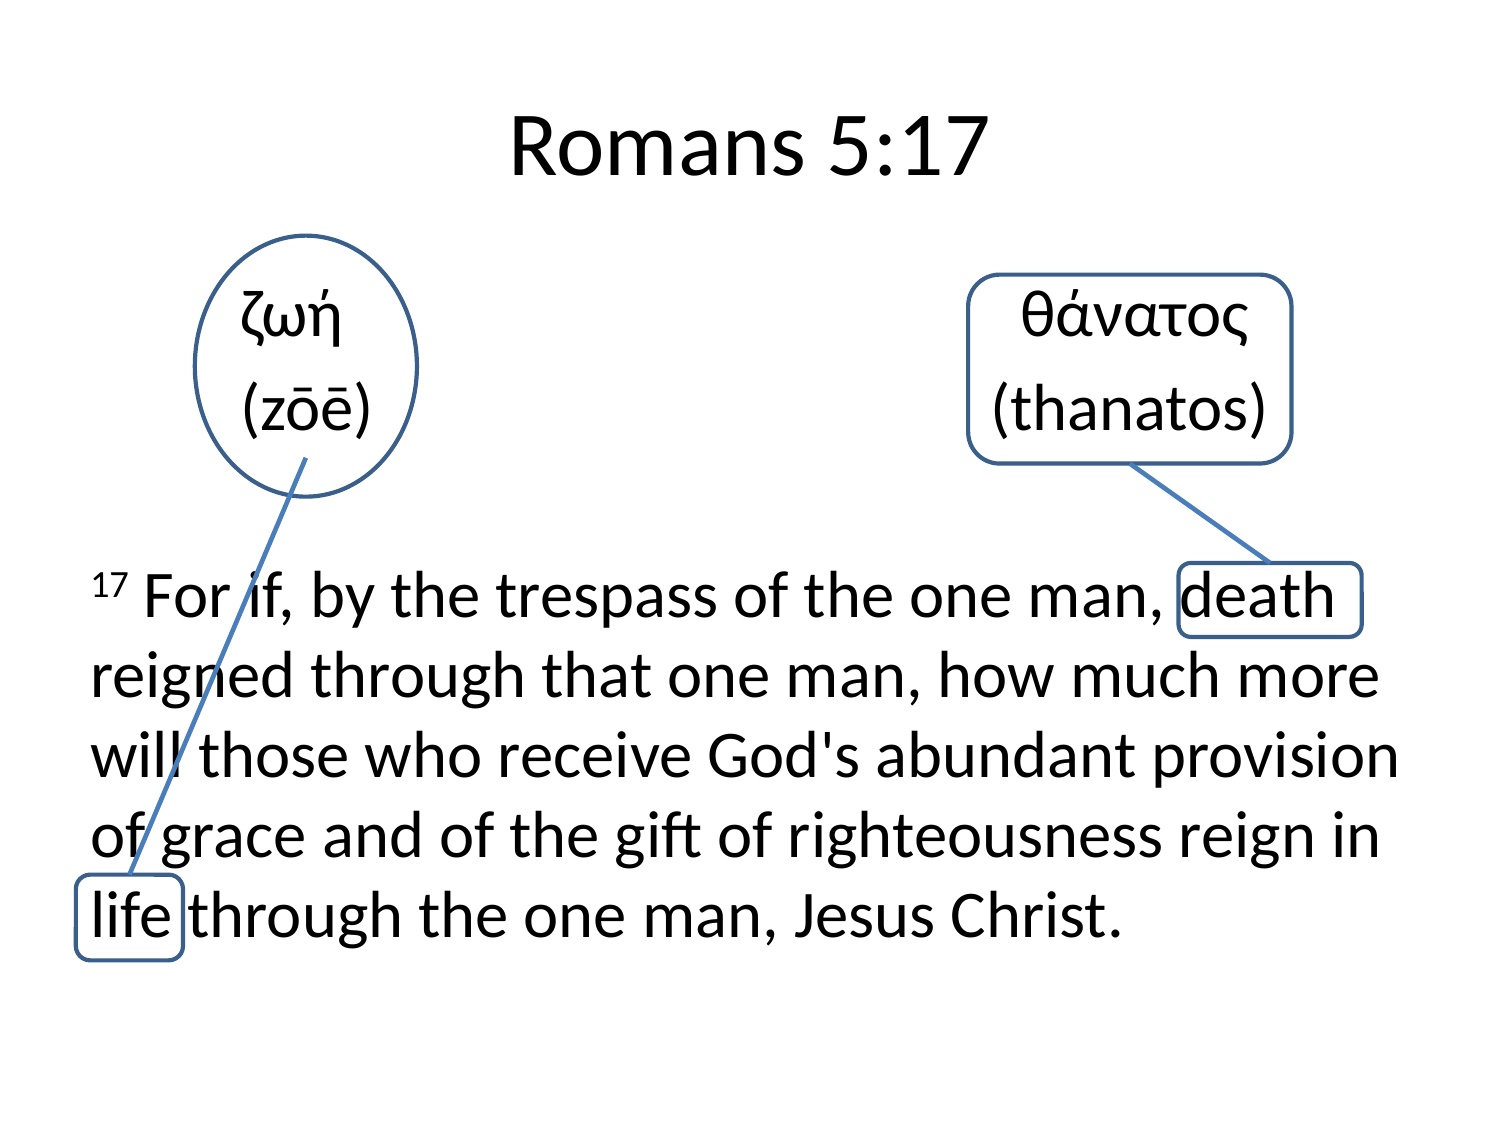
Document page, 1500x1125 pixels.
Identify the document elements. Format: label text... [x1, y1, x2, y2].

title Romans 5:17 [75, 45, 1425, 233]
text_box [1129, 463, 1271, 564]
text_box [192, 233, 420, 499]
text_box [129, 496, 307, 875]
text_box [73, 872, 186, 963]
list ζωή θάνατος (zōē) (thanatos) 17 For if, by the trespass of the one man, death reigned through that one man, how much more will those who receive God's abundant provision of grace and of the gift of righteousness reign in life through the one man, Jesus Christ. [75, 262, 1425, 1005]
text_box [966, 272, 1294, 466]
text_box [1176, 560, 1364, 640]
